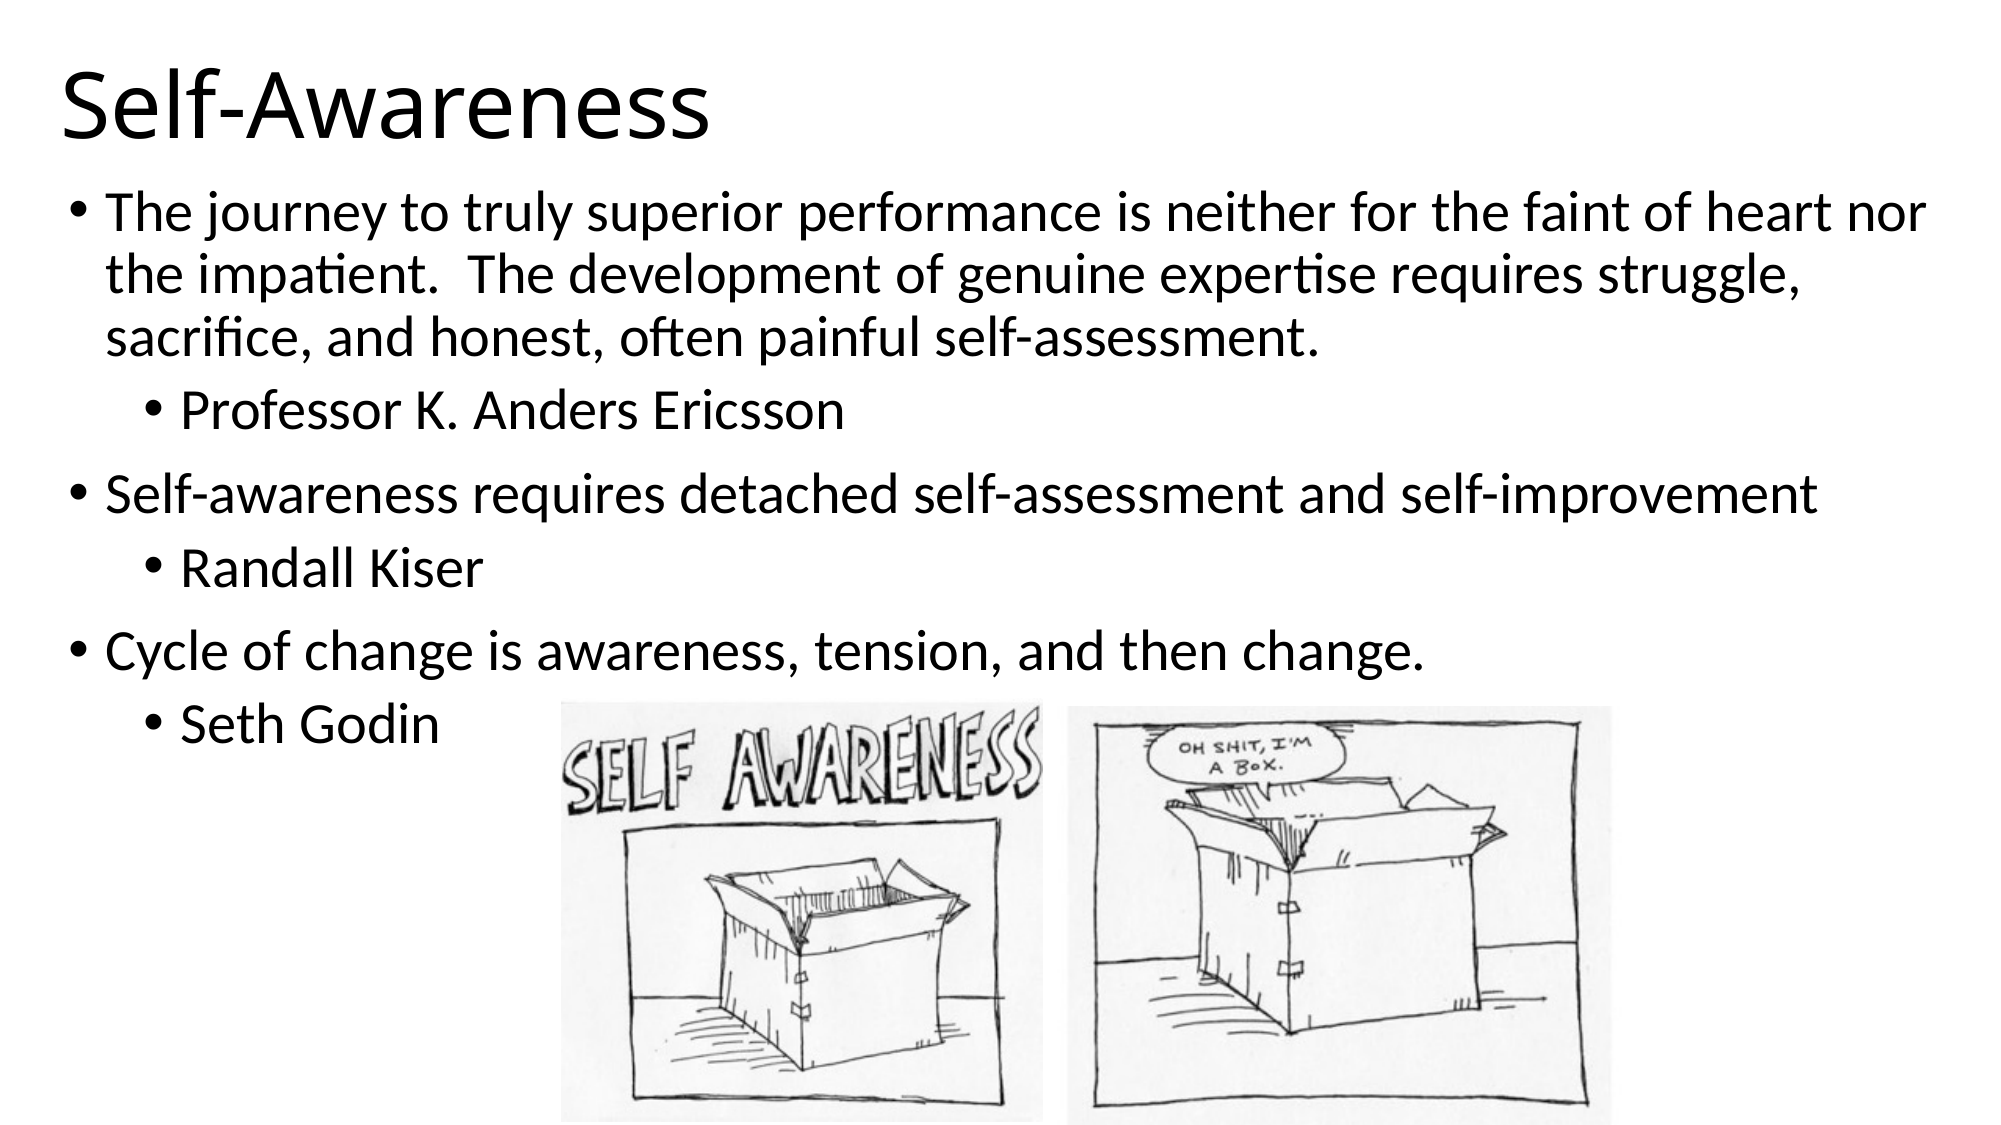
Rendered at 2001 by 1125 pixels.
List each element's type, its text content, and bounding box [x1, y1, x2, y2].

picture [561, 698, 1626, 1125]
title Self-Awareness [45, 29, 1771, 188]
list The journey to truly superior performance is neither for the faint of heart nor the impatient. The development of genuine expertise requires struggle, sacrifice, and honest, often painful self-assessment. Professor K. Anders Ericsson Self-awareness requires detached self-assessment and self-improvement Randall Kiser Cycle of change is awareness, tension, and then change. Seth Godin [53, 173, 1955, 1118]
